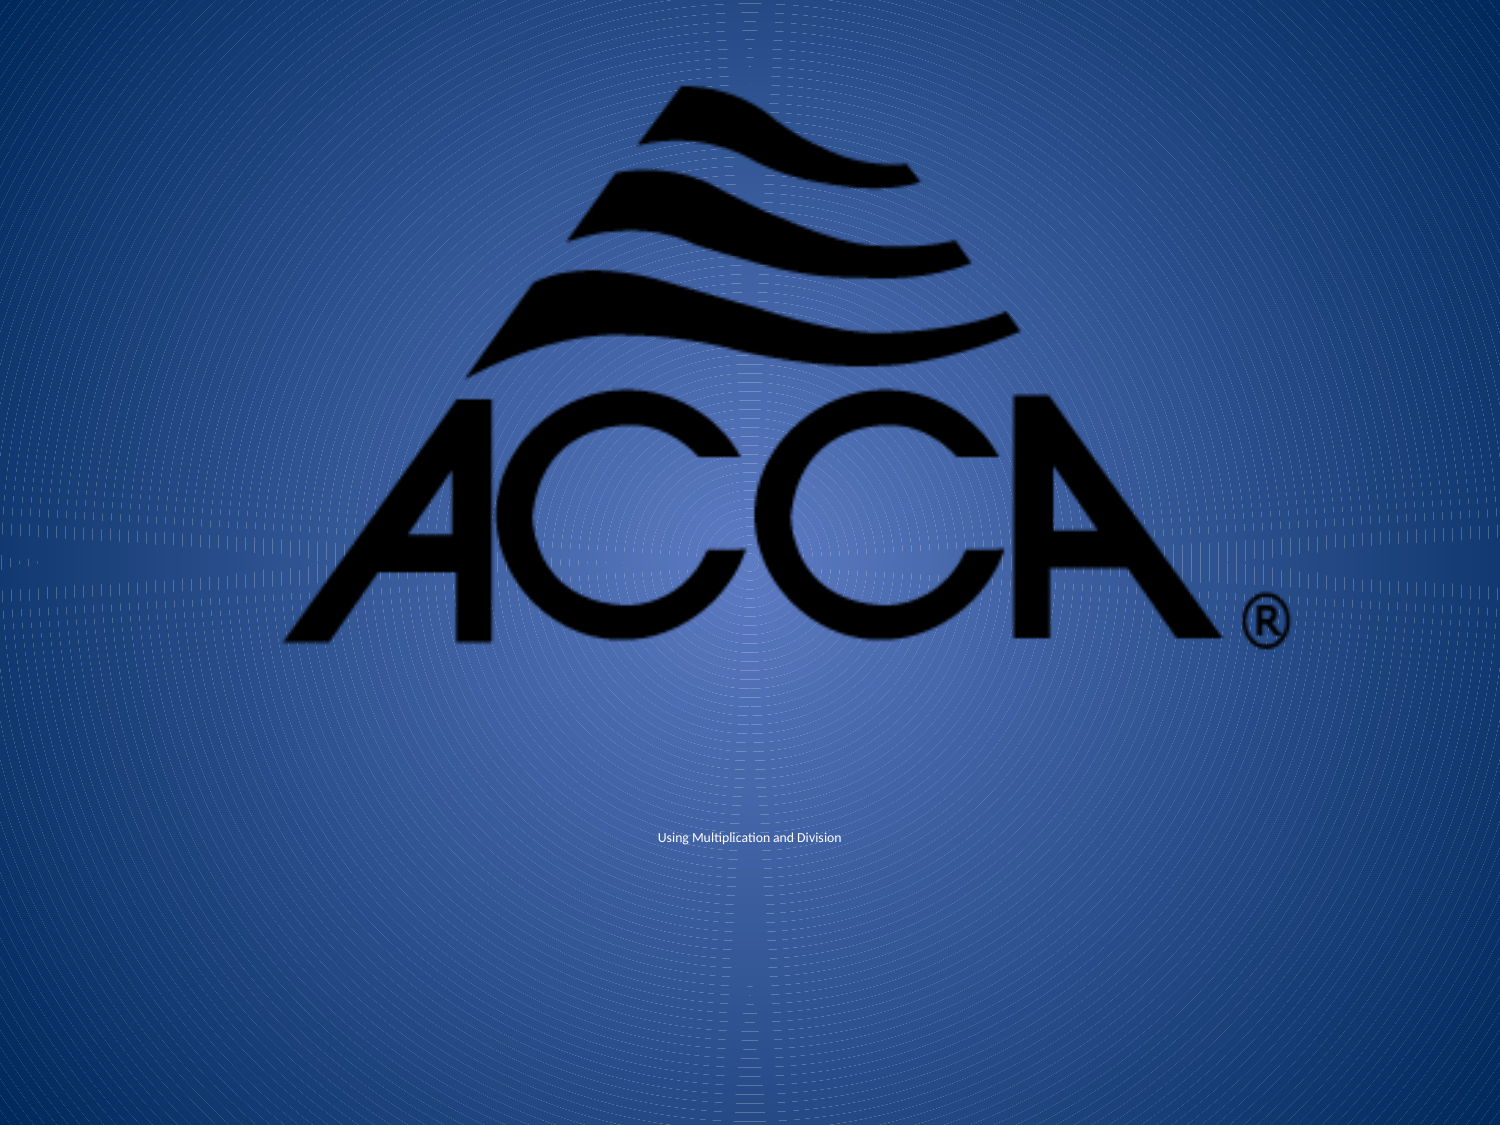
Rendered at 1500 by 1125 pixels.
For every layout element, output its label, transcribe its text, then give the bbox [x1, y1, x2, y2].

title Using Multiplication and Division [0, 787, 1500, 888]
picture [237, 24, 1334, 738]
